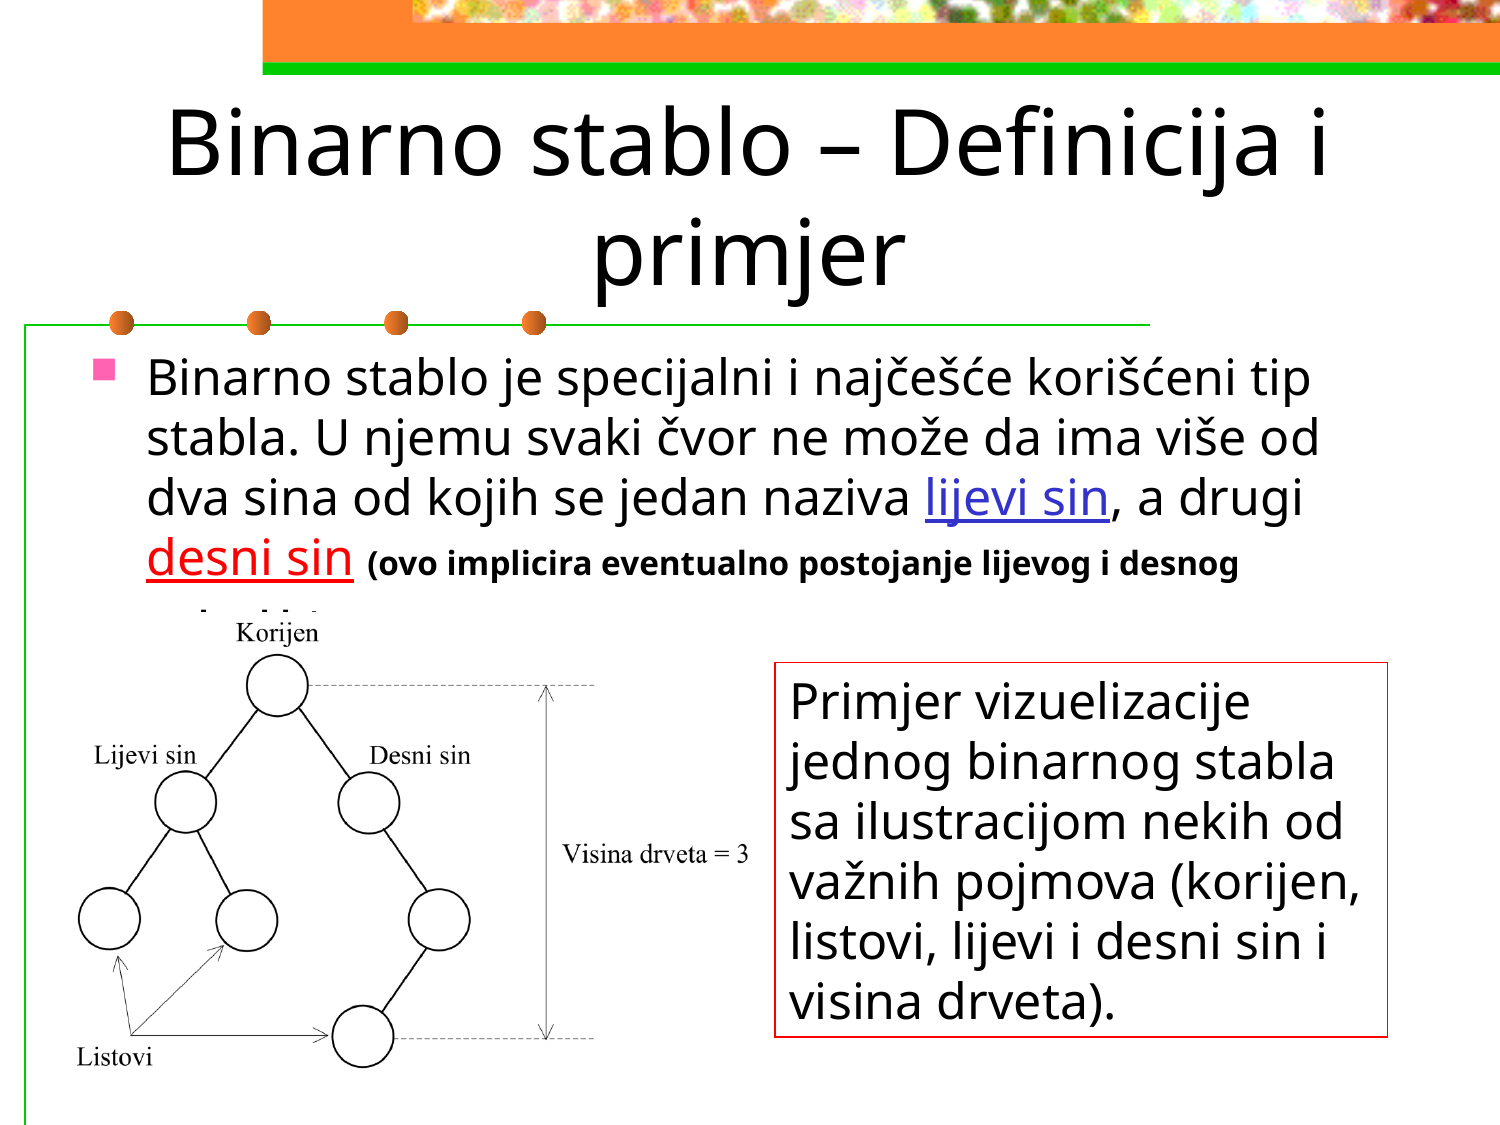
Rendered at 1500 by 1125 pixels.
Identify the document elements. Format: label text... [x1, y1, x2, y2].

picture [412, 0, 1500, 23]
text_box Primjer vizuelizacije jednog binarnog stabla sa ilustracijom nekih od važnih pojmova (korijen, listovi, lijevi i desni sin i visina drveta). [774, 662, 1388, 1038]
picture [74, 612, 751, 1073]
title Binarno stablo – Definicija i primjer [17, 99, 1481, 288]
list Binarno stablo je specijalni i najčešće korišćeni tip stabla. U njemu svaki čvor ne može da ima više od dva sina od kojih se jedan naziva lijevi sin, a drugi desni sin (ovo implicira eventualno postojanje lijevog i desnog podstabla). [75, 337, 1413, 613]
